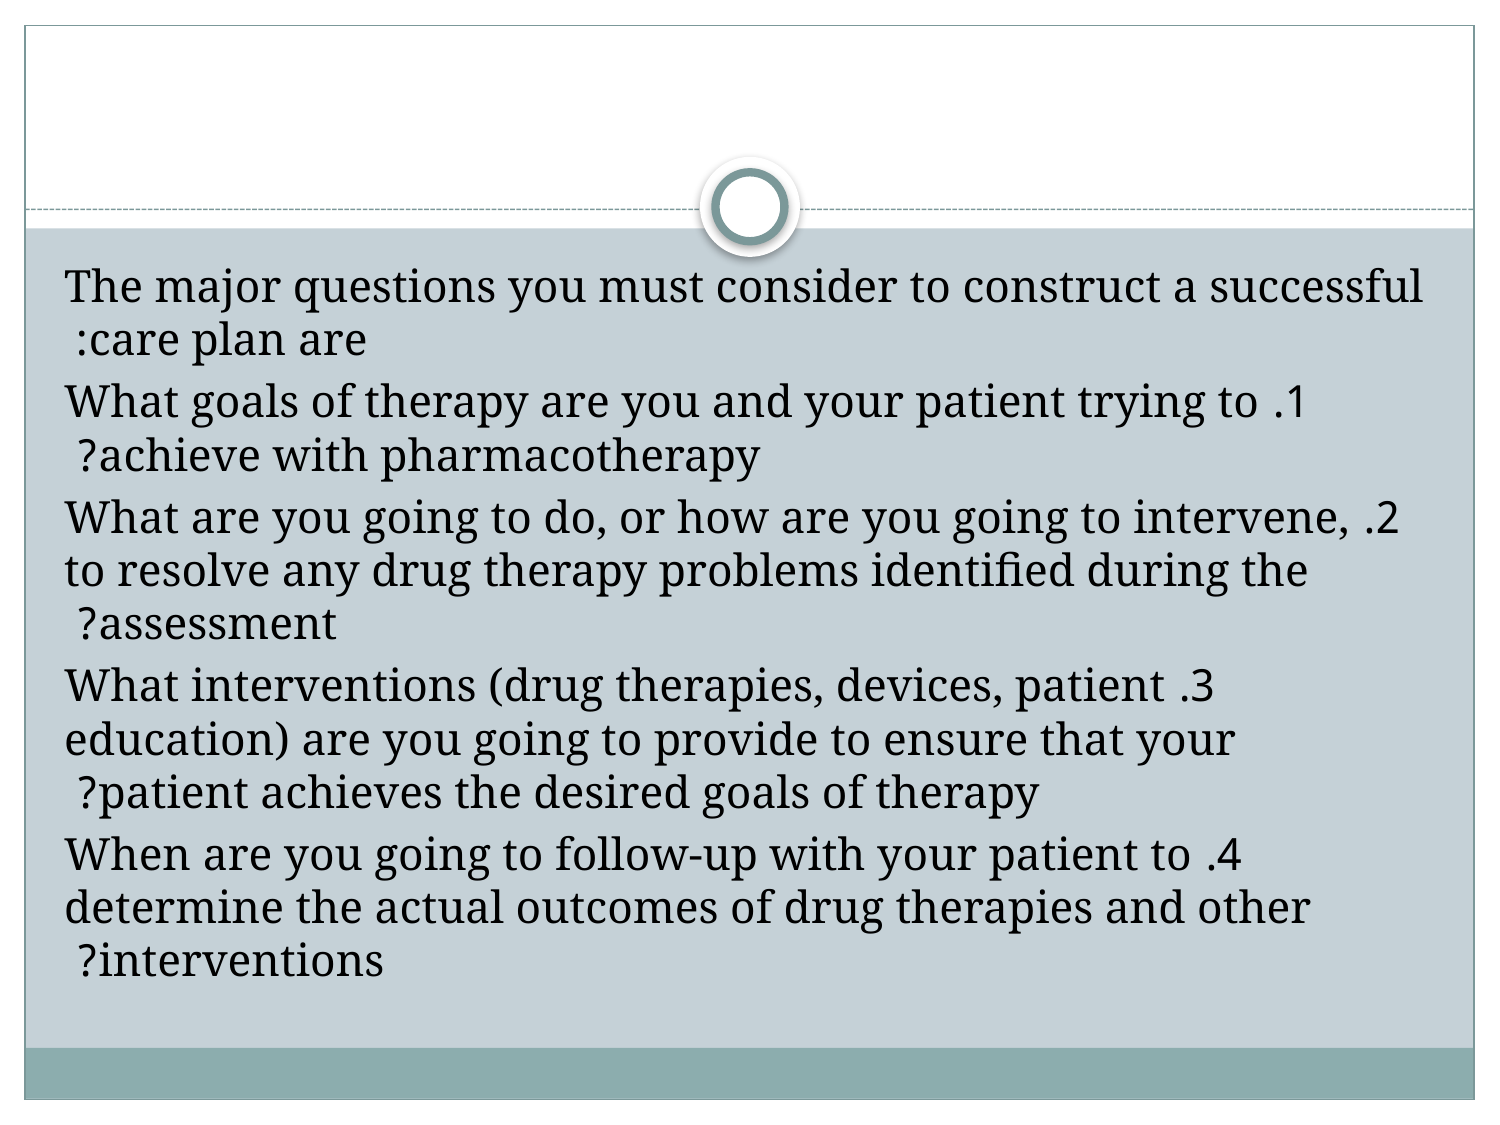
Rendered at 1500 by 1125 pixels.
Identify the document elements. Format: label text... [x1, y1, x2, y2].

list The major questions you must consider to construct a successful care plan are: 1. What goals of therapy are you and your patient trying to achieve with pharmacotherapy? 2. What are you going to do, or how are you going to intervene, to resolve any drug therapy problems identified during the assessment? 3. What interventions (drug therapies, devices, patient education) are you going to provide to ensure that your patient achieves the desired goals of therapy? 4. When are you going to follow-up with your patient to determine the actual outcomes of drug therapies and other interventions? [49, 250, 1445, 1001]
